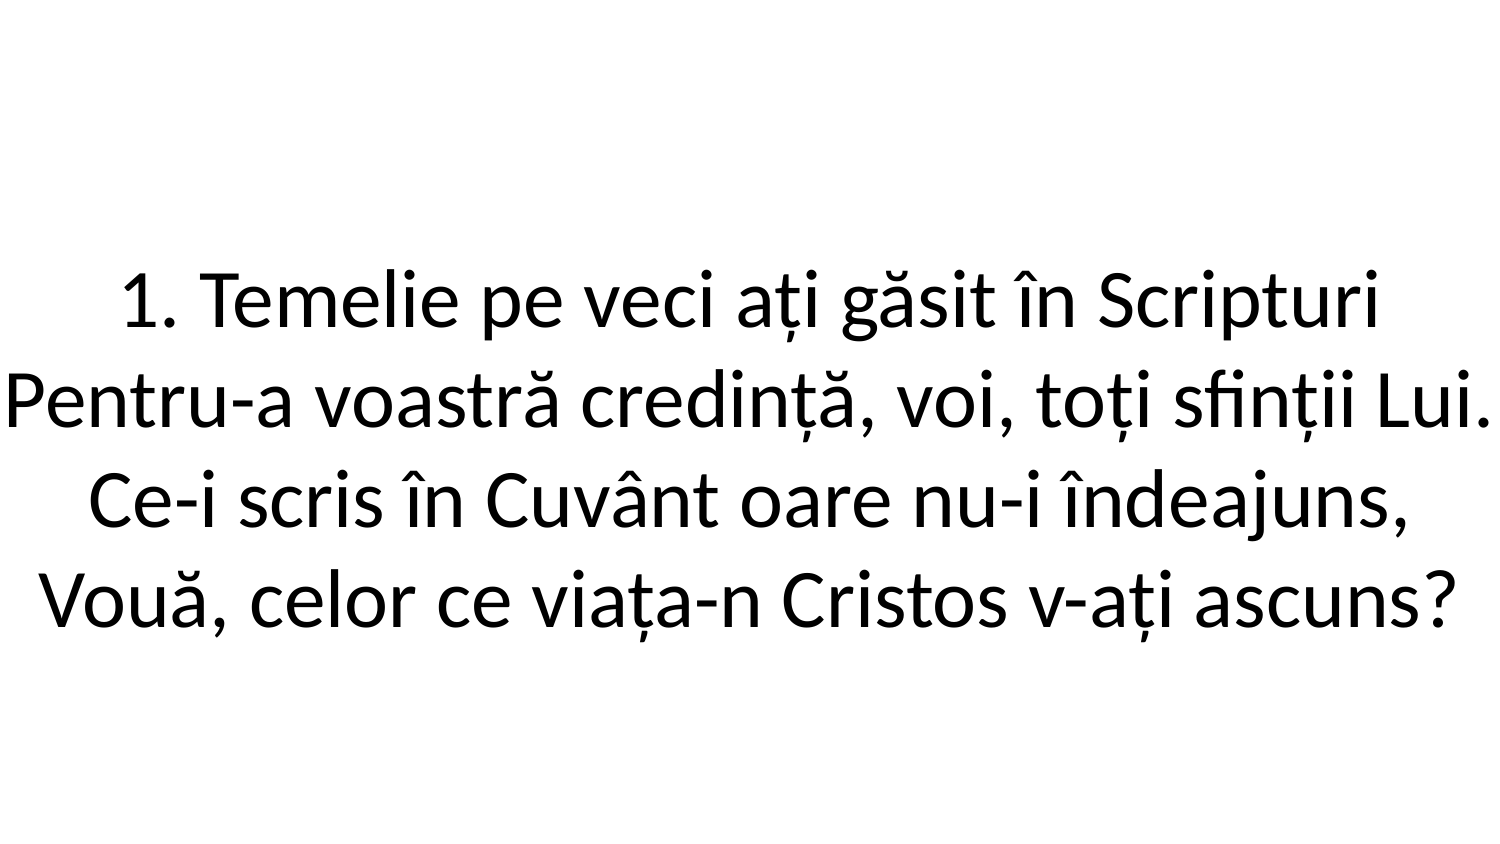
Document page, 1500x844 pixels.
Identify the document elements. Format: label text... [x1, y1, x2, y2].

text_box 1. Temelie pe veci ați găsit în Scripturi Pentru-a voastră credință, voi, toți sfinții Lui. Ce-i scris în Cuvânt oare nu-i îndeajuns, Vouă, celor ce viața-n Cristos v-ați ascuns? [0, 192, 1500, 652]
